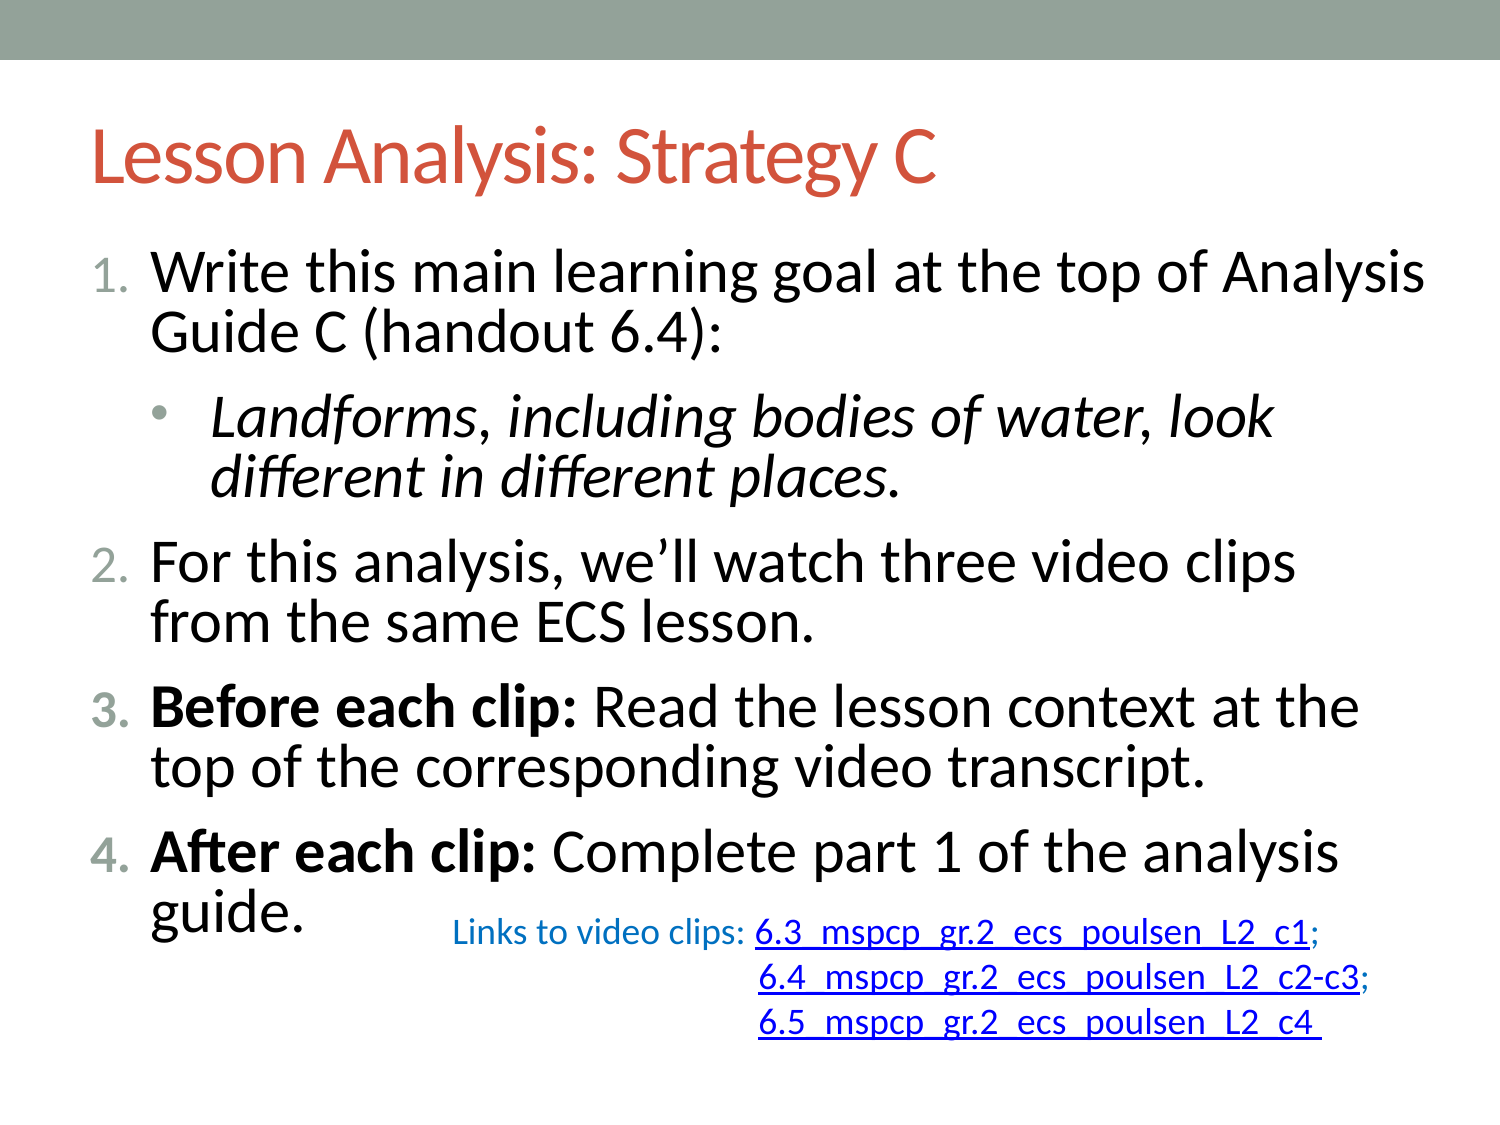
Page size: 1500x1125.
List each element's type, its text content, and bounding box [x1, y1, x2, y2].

title Lesson Analysis: Strategy C [75, 75, 1425, 225]
text_box Links to video clips: 6.3_mspcp_gr.2_ecs_poulsen_L2_c1; 6.4_mspcp_gr.2_ecs_poulsen_L2_c2-c3; 6.5_mspcp_gr.2_ecs_poulsen_L2_c4 [437, 899, 1438, 1050]
list Write this main learning goal at the top of Analysis Guide C (handout 6.4): Landforms, including bodies of water, look different in different places. For this analysis, we’ll watch three video clips from the same ECS lesson. Before each clip: Read the lesson context at the top of the corresponding video transcript. After each clip: Complete part 1 of the analysis guide. [75, 212, 1450, 1090]
